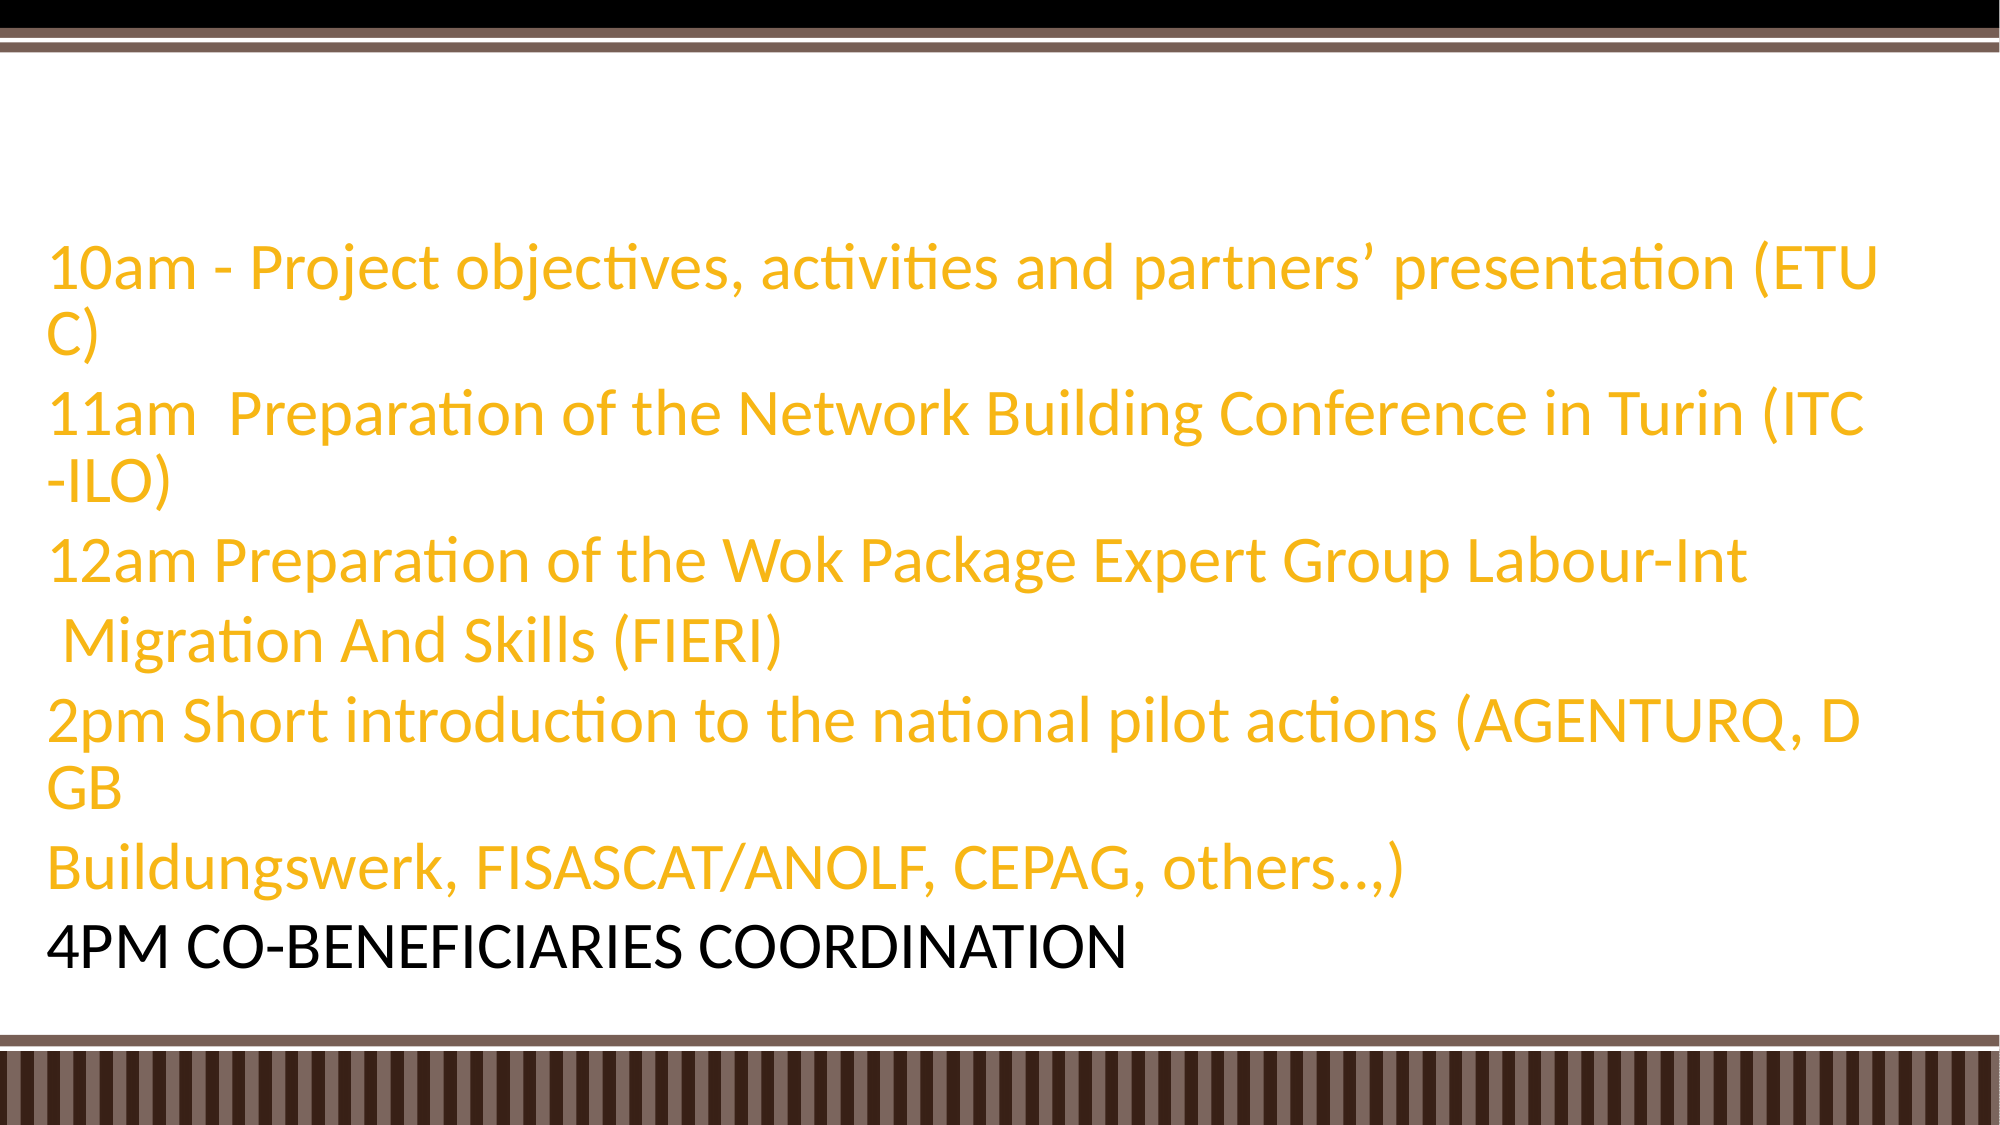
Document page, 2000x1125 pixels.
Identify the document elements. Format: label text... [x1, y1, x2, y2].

text_box 10am - Project objectives, activities and partners’ presentation (ETUC) 11am Preparation of the Network Building Conference in Turin (ITC-ILO) 12am Preparation of the Wok Package Expert Group Labour-Int Migration And Skills (FIERI) 2pm Short introduction to the national pilot actions (AGENTURQ, DGB Buildungswerk, FISASCAT/ANOLF, CEPAG, others..,) 4PM CO-BENEFICIARIES COORDINATION [31, 65, 1898, 980]
